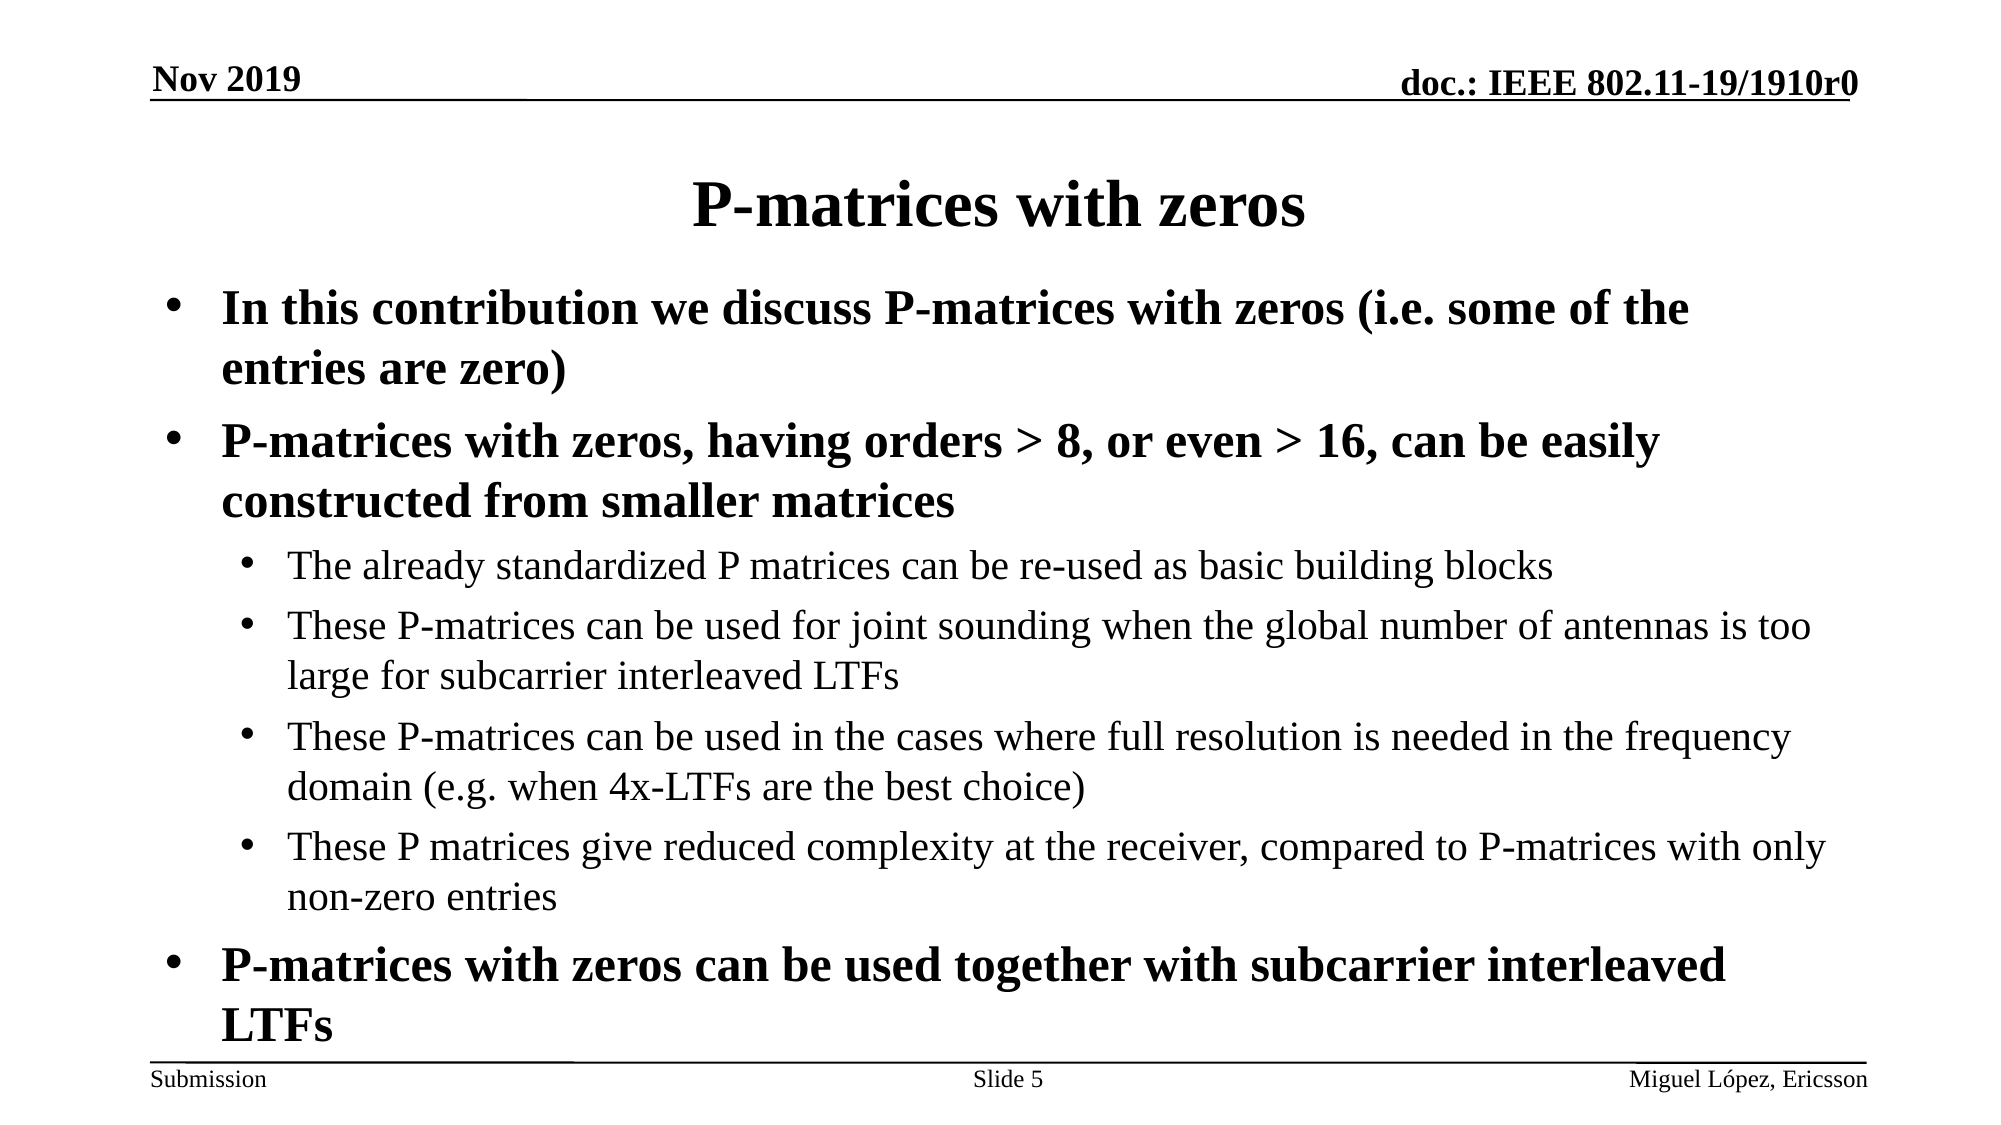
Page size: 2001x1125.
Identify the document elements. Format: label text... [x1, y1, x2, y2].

slide_number Slide 5 [950, 1061, 1067, 1123]
title P-matrices with zeros [149, 112, 1850, 266]
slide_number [152, 54, 563, 100]
list In this contribution we discuss P-matrices with zeros (i.e. some of the entries are zero) P-matrices with zeros, having orders > 8, or even > 16, can be easily constructed from smaller matrices The already standardized P matrices can be re-used as basic building blocks These P-matrices can be used for joint sounding when the global number of antennas is too large for subcarrier interleaved LTFs These P-matrices can be used in the cases where full resolution is needed in the frequency domain (e.g. when 4x-LTFs are the best choice) These P matrices give reduced complexity at the receiver, compared to P-matrices with only non-zero entries P-matrices with zeros can be used together with subcarrier interleaved LTFs [149, 266, 1850, 943]
footer Miguel López, Ericsson [1171, 1061, 1869, 1093]
